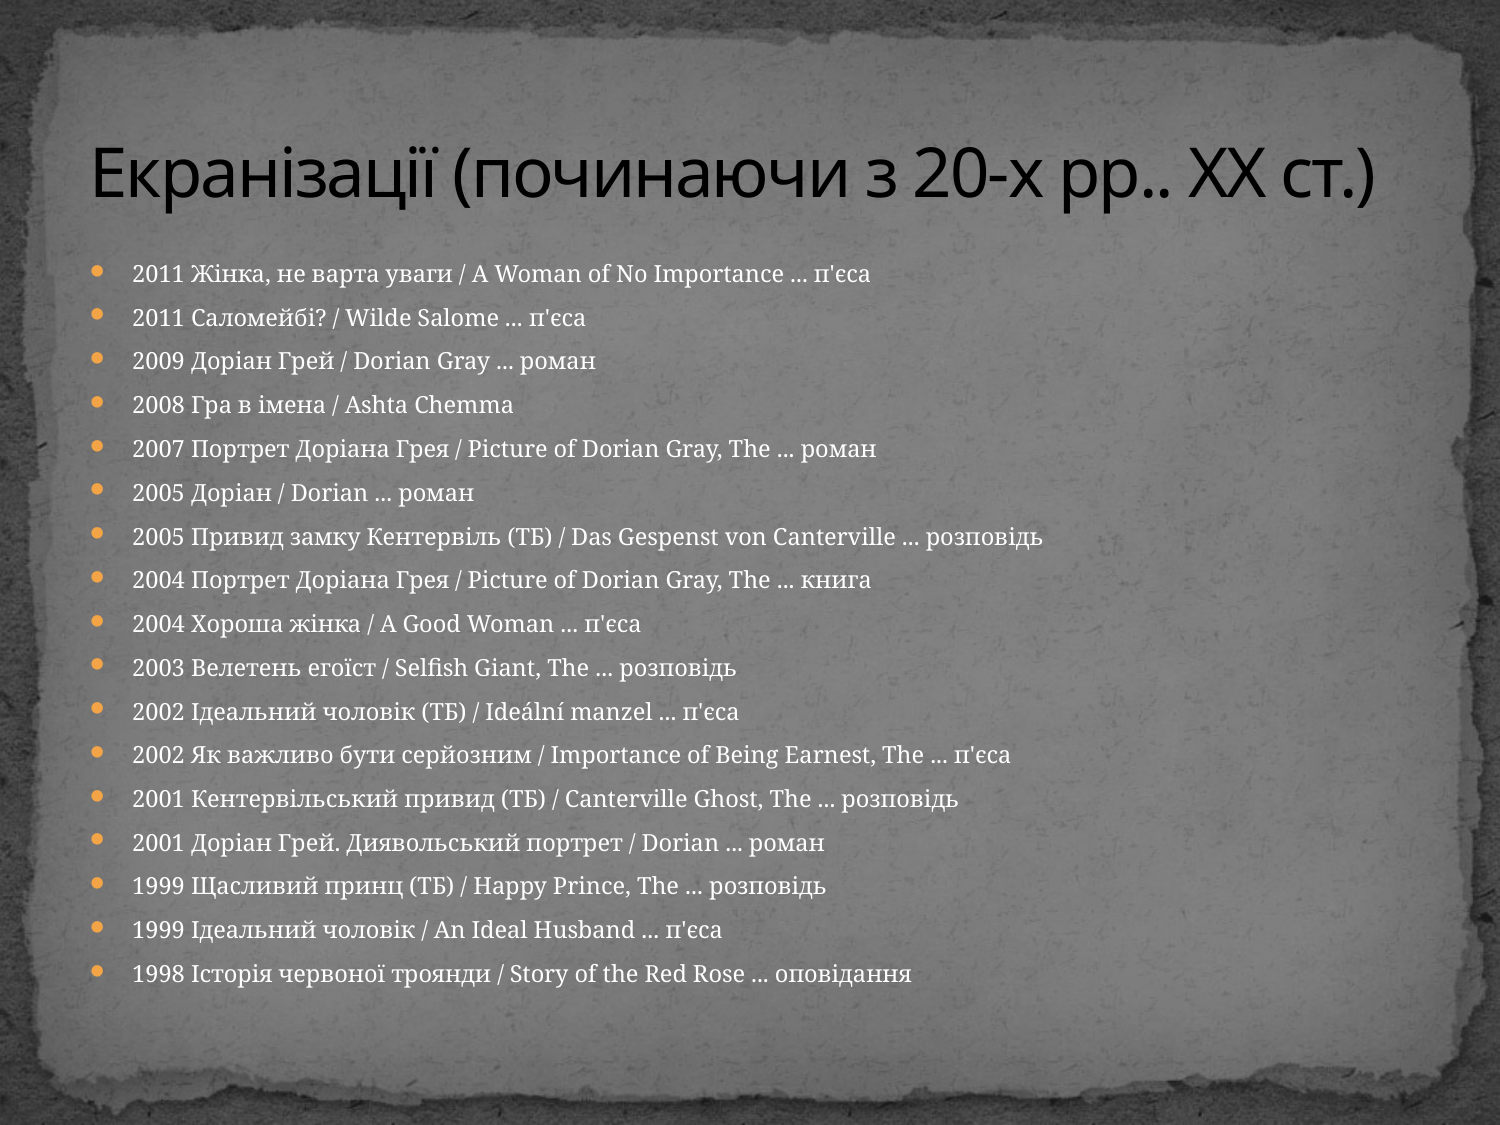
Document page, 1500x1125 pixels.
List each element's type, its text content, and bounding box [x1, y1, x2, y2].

list 2011 Жінка, не варта уваги / A Woman of No Importance ... п'єса 2011 Саломейбі? / Wilde Salome ... п'єса 2009 Доріан Грей / Dorian Gray ... роман 2008 Гра в імена / Ashta Chemma 2007 Портрет Доріана Грея / Picture of Dorian Gray, The ... роман 2005 Доріан / Dorian ... роман 2005 Привид замку Кентервіль (ТБ) / Das Gespenst von Canterville ... розповідь 2004 Портрет Доріана Грея / Picture of Dorian Gray, The ... книга 2004 Хороша жінка / A Good Woman ... п'єса 2003 Велетень егоїст / Selfish Giant, The ... розповідь 2002 Ідеальний чоловік (ТБ) / Ideální manzel ... п'єса 2002 Як важливо бути серйозним / Importance of Being Earnest, The ... п'єса 2001 Кентервільський привид (ТБ) / Canterville Ghost, The ... розповідь 2001 Доріан Грей. Диявольський портрет / Dorian ... роман 1999 Щасливий принц (ТБ) / Happy Prince, The ... розповідь 1999 Ідеальний чоловік / An Ideal Husband ... п'єса 1998 Історія червоної троянди / Story of the Red Rose ... оповідання [75, 249, 1425, 1000]
title Екранізації (починаючи з 20-х рр.. XX ст.) [74, 24, 1425, 225]
